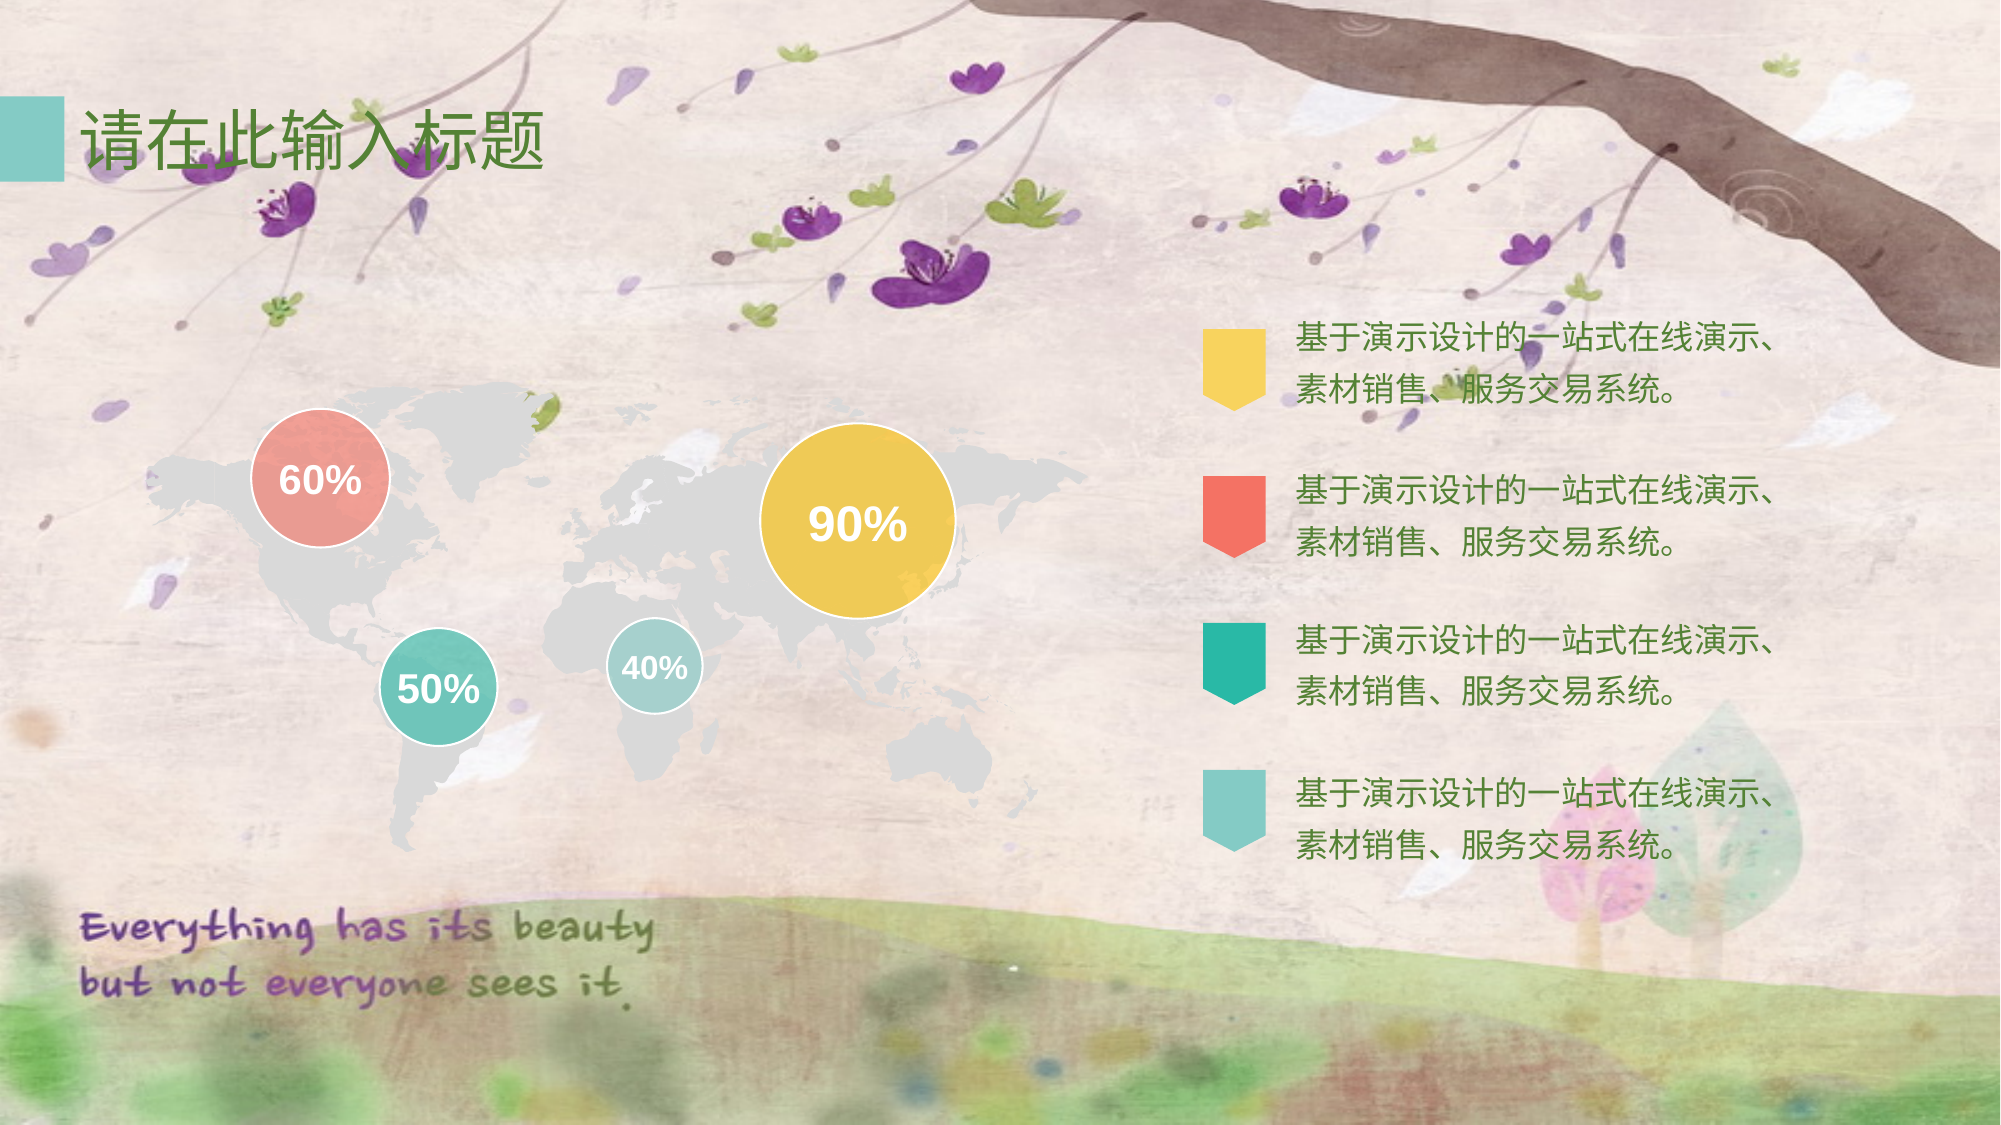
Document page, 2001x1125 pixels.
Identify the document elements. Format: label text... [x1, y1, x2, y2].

text_box [1201, 621, 1267, 707]
picture [0, 0, 2001, 1125]
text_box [0, 96, 549, 182]
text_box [379, 628, 498, 746]
text_box 基于演示设计的一站式在线演示、素材销售、服务交易系统。 [1280, 297, 1784, 416]
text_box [144, 382, 1089, 852]
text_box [606, 618, 703, 714]
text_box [760, 423, 956, 619]
text_box 基于演示设计的一站式在线演示、素材销售、服务交易系统。 [1280, 752, 1784, 872]
text_box 基于演示设计的一站式在线演示、素材销售、服务交易系统。 [1280, 599, 1784, 718]
text_box [1201, 328, 1267, 413]
text_box 基于演示设计的一站式在线演示、素材销售、服务交易系统。 [1280, 450, 1784, 569]
text_box [1201, 768, 1267, 853]
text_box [251, 408, 390, 548]
text_box [1201, 475, 1267, 560]
